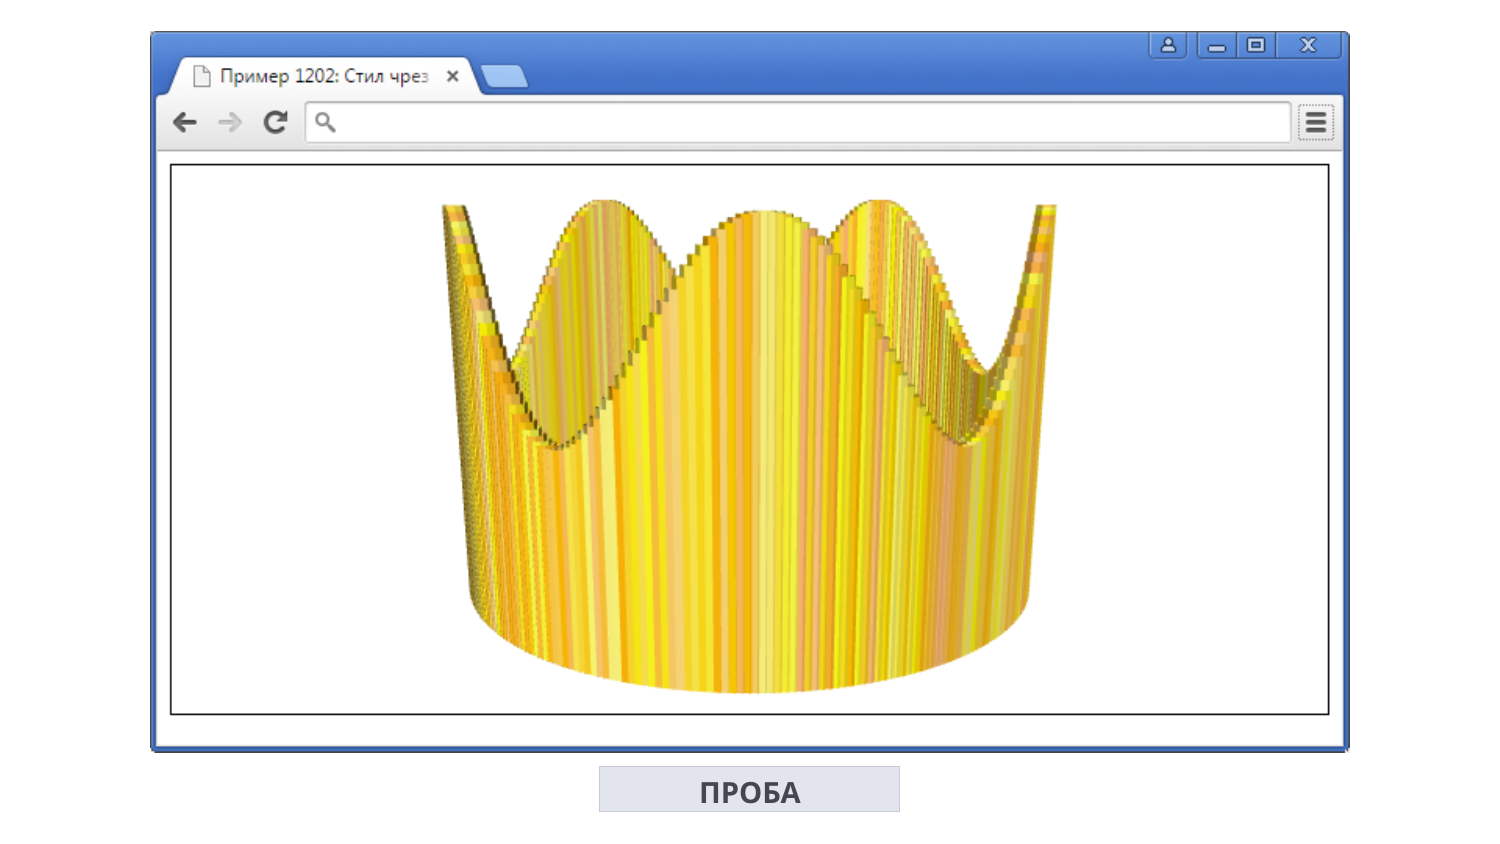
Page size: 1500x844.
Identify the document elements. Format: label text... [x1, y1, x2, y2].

text_box ПРОБА [599, 766, 900, 812]
picture [149, 31, 1351, 753]
